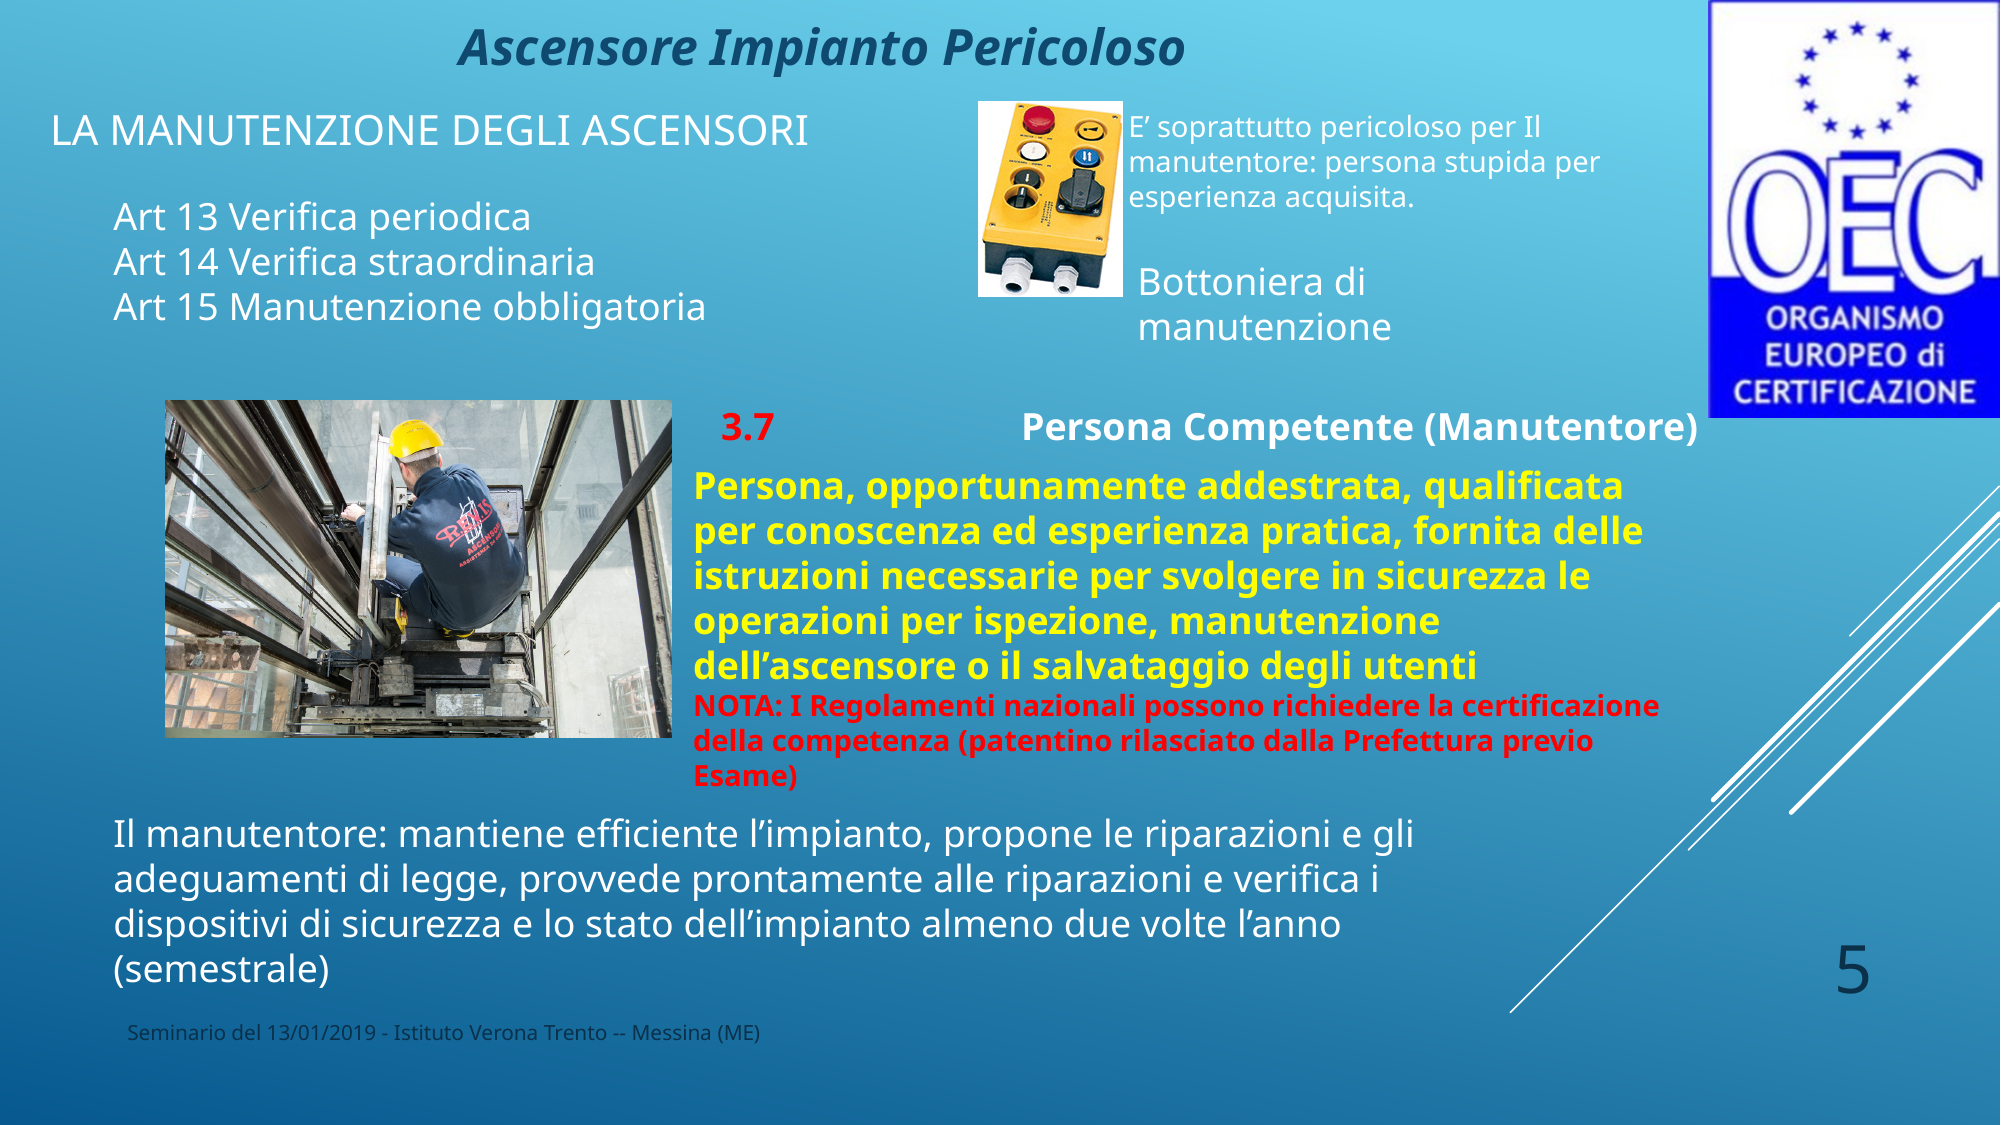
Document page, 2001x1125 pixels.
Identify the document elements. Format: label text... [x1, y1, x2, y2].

title La manutenzione degli ascensori [17, 90, 842, 162]
picture [978, 101, 1123, 298]
list Ascensore Impianto Pericoloso [398, 16, 1249, 76]
picture [165, 400, 672, 739]
text_box Art 13 Verifica periodica Art 14 Verifica straordinaria Art 15 Manutenzione obbligatoria [98, 185, 761, 335]
text_box E’ soprattutto pericoloso per Il manutentore: persona stupida per esperienza acquisita. [1123, 101, 1628, 221]
footer Seminario del 13/01/2019 - Istituto Verona Trento -- Messina (ME) [112, 1012, 1350, 1073]
text_box Bottoniera di manutenzione [1122, 250, 1445, 356]
text_box Il manutentore: mantiene efficiente l’impianto, propone le riparazioni e gli adeguamenti di legge, provvede prontamente alle riparazioni e verifica i dispositivi di sicurezza e lo stato dell’impianto almeno due volte l’anno (semestrale) [98, 802, 1471, 998]
slide_number 5 [1700, 915, 1888, 1025]
text_box 3.7 Persona Competente (Manutentore) [706, 395, 1714, 456]
text_box Persona, opportunamente addestrata, qualificata per conoscenza ed esperienza pratica, fornita delle istruzioni necessarie per svolgere in sicurezza le operazioni per ispezione, manutenzione dell’ascensore o il salvataggio degli utenti NOTA: I Regolamenti nazionali possono richiedere la certificazione della competenza (patentino rilasciato dalla Prefettura previo Esame) [678, 454, 1679, 800]
picture [1708, 0, 2000, 419]
